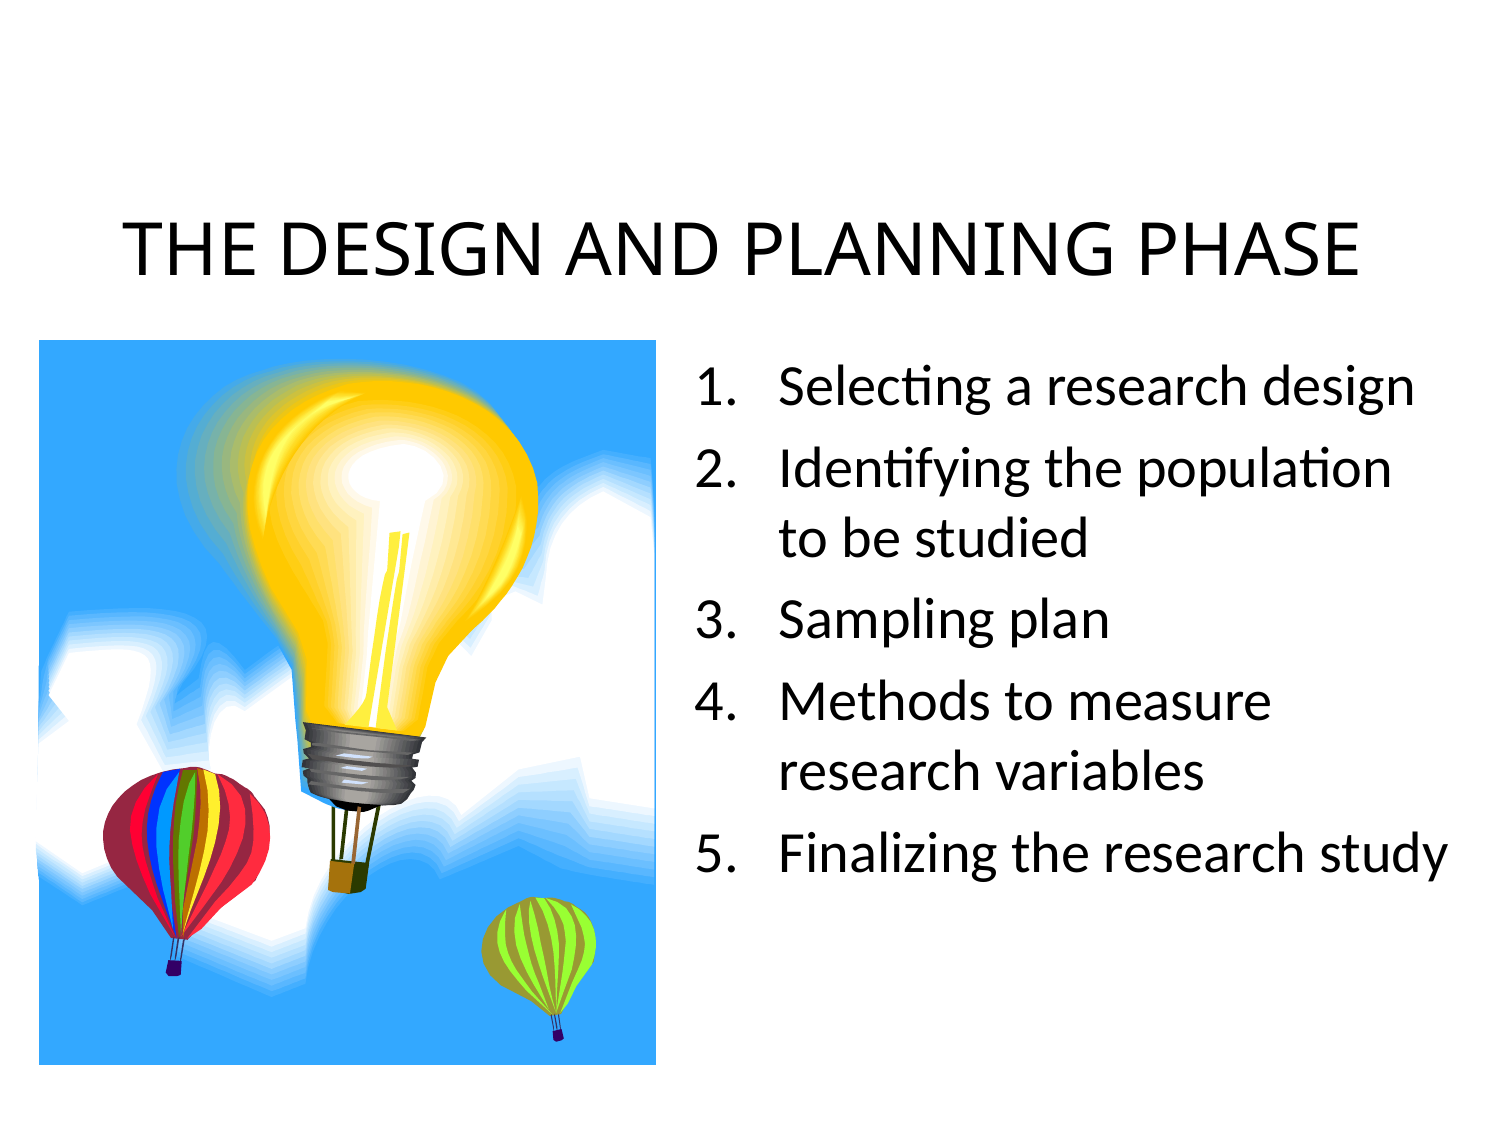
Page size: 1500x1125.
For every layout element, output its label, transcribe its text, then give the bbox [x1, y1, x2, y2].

list Selecting a research design Identifying the population to be studied Sampling plan Methods to measure research variables Finalizing the research study [679, 339, 1465, 1079]
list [34, 339, 657, 1065]
title THE DESIGN AND PLANNING PHASE [105, 152, 1381, 340]
